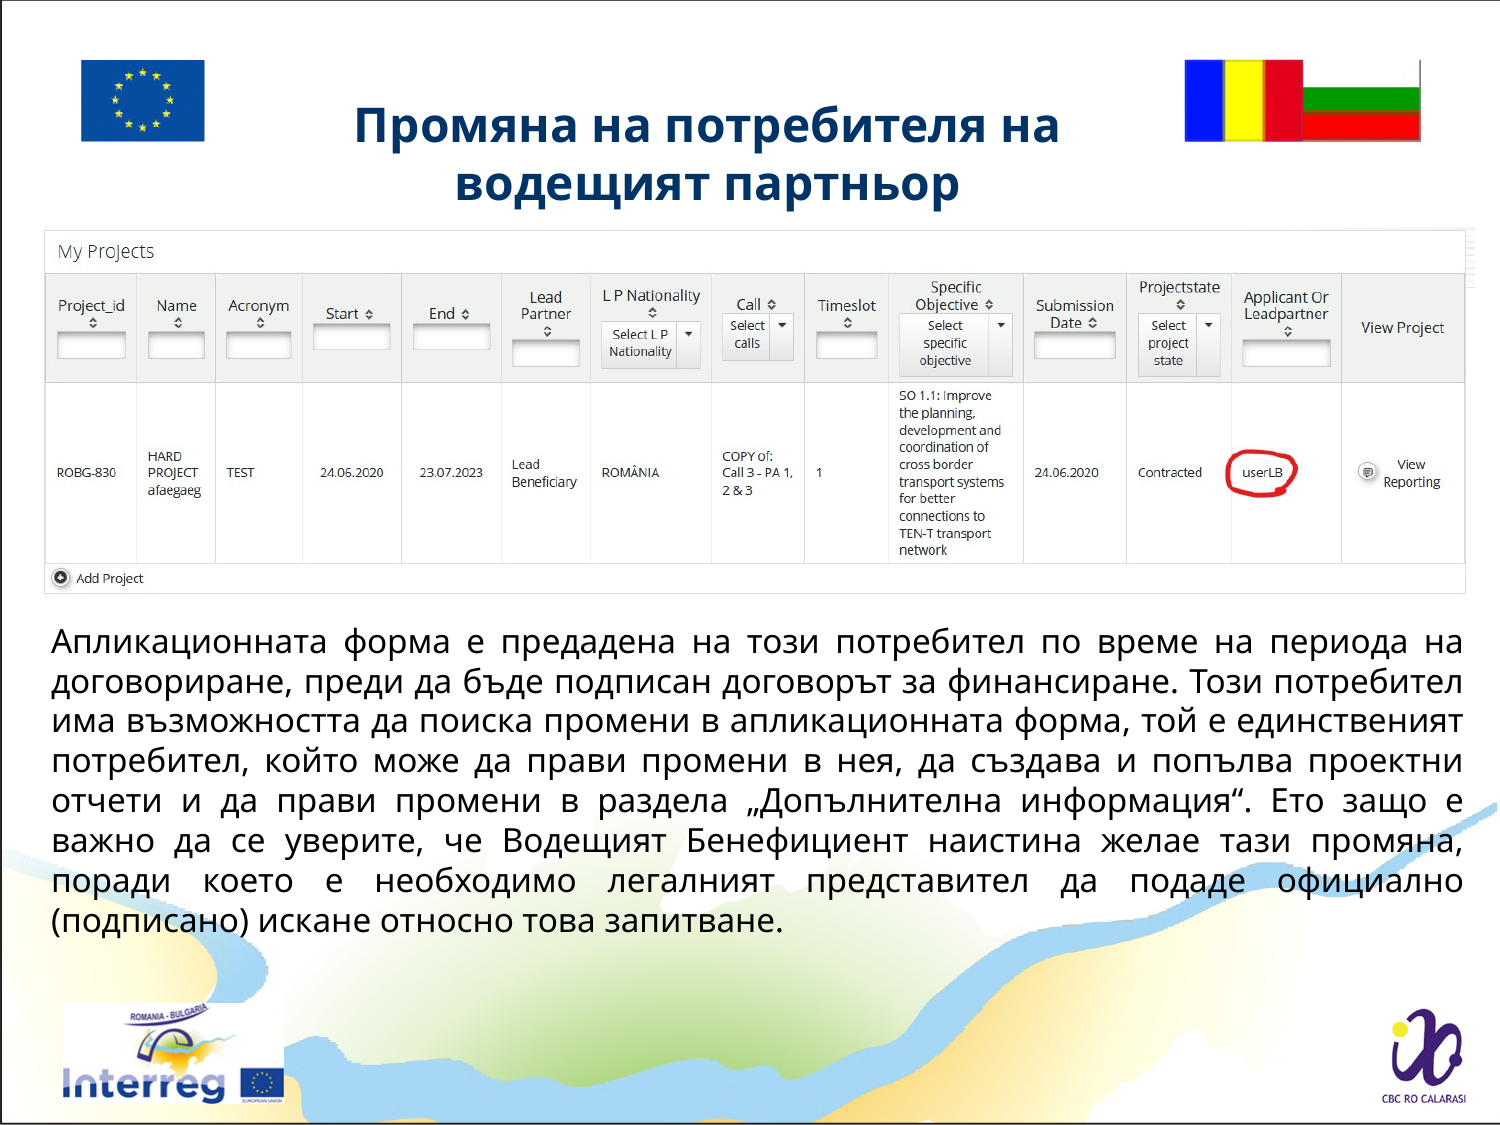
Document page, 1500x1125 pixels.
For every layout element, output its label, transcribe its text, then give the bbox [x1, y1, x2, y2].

text_box Промяна на потребителя на водещият партньор [266, 87, 1150, 218]
picture [0, 0, 1500, 1125]
text_box Апликационната форма е предадена на този потребител по време на периода на договориране, преди да бъде подписан договорът за финансиране. Този потребител има възможността да поиска промени в апликационната форма, той е единственият потребител, който може да прави промени в нея, да създава и попълва проектни отчети и да прави промени в раздела „Допълнителна информация“. Ето защо е важно да се уверите, че Водещият Бенефициент наистина желае тази промяна, поради което е необходимо легалният представител да подаде официално (подписано) искане относно това запитване. [36, 612, 1481, 947]
